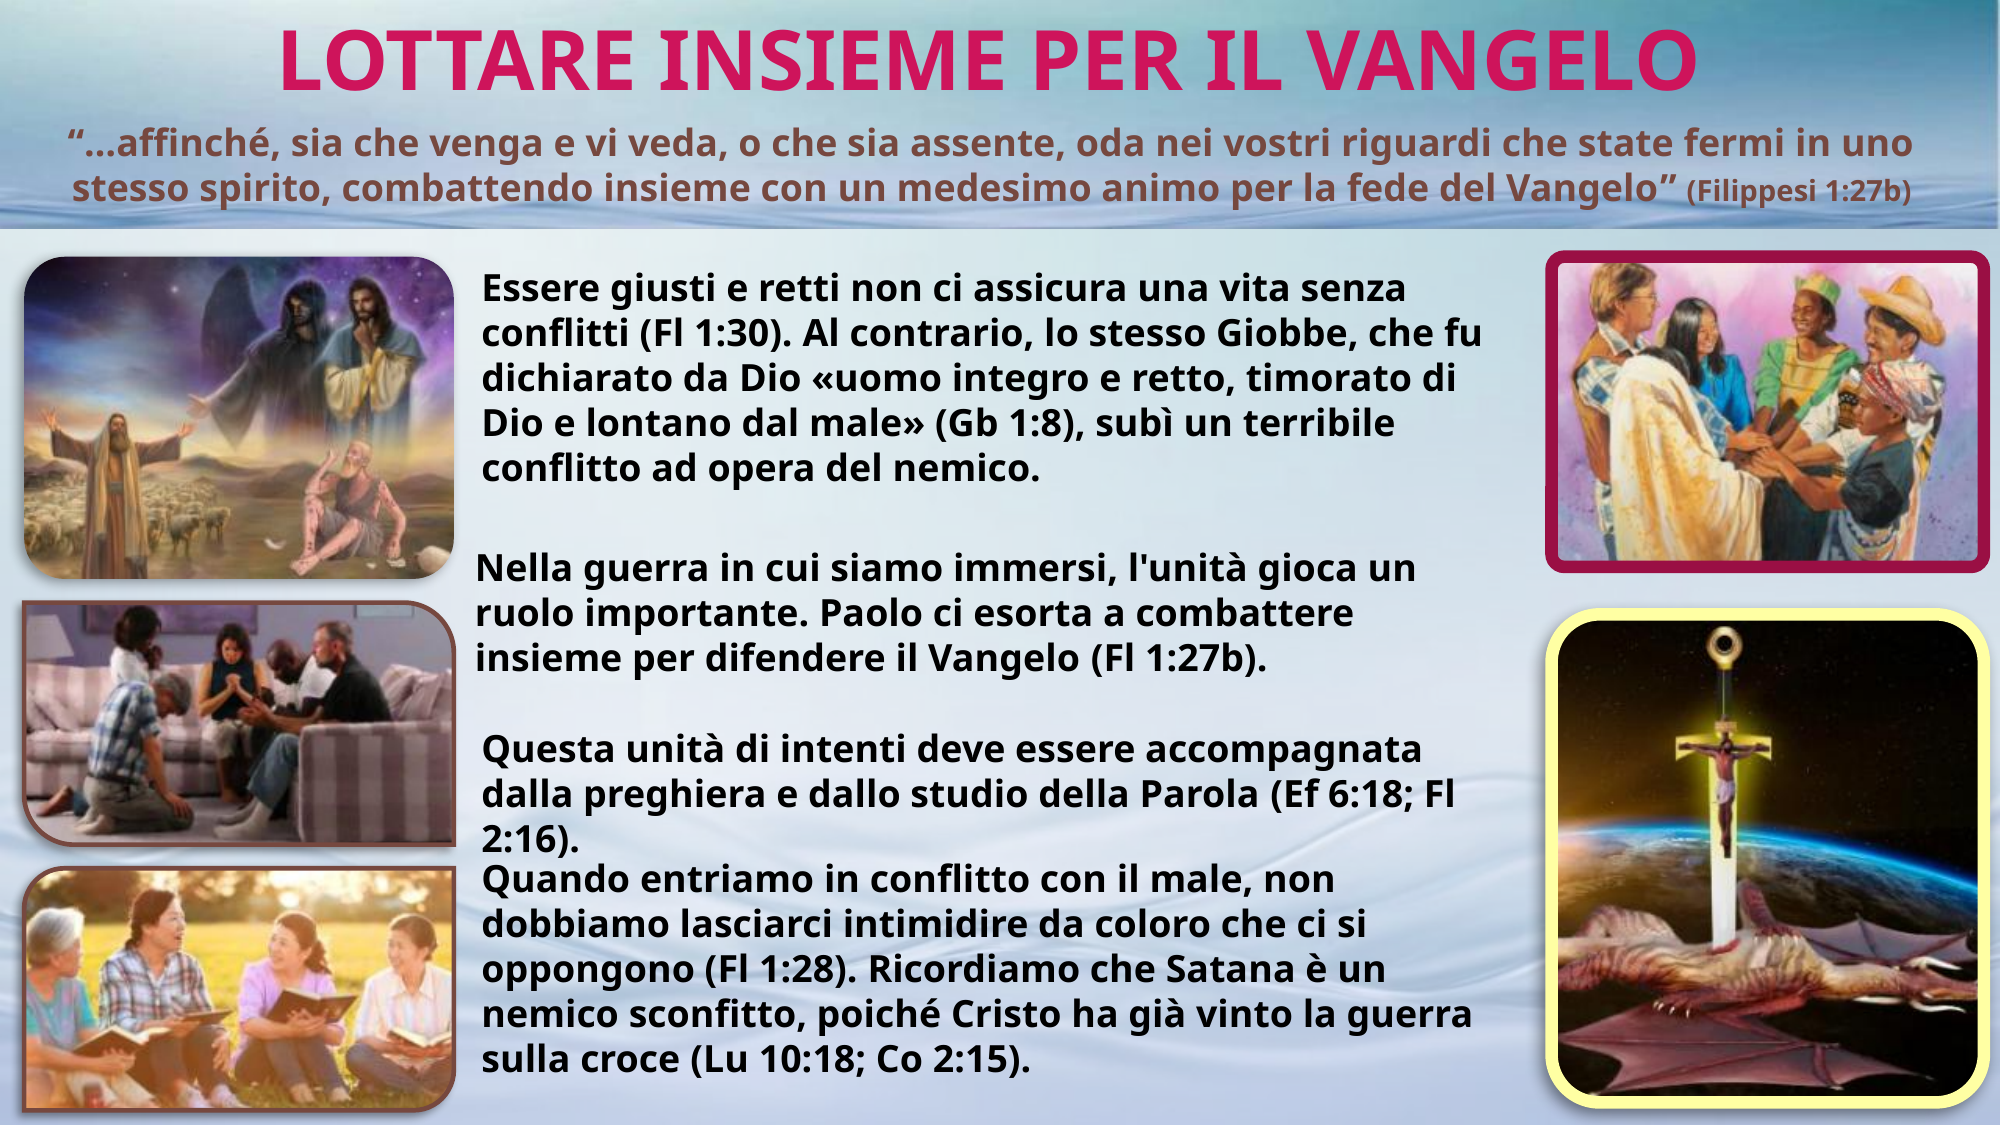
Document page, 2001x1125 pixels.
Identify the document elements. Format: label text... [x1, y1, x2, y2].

picture [0, 0, 2000, 229]
text_box Nella guerra in cui siamo immersi, l'unità gioca un ruolo importante. Paolo ci esorta a combattere insieme per difendere il Vangelo (Fl 1:27b). [460, 536, 1520, 687]
text_box Questa unità di intenti deve essere accompagnata dalla preghiera e dallo studio della Parola (Ef 6:18; Fl 2:16). [466, 717, 1526, 868]
text_box Essere giusti e retti non ci assicura una vita senza conflitti (Fl 1:30). Al contrario, lo stesso Giobbe, che fu dichiarato da Dio «uomo integro e retto, timorato di Dio e lontano dal male» (Gb 1:8), subì un terribile conflitto ad opera del nemico. [466, 256, 1539, 497]
picture [1551, 256, 1985, 568]
picture [23, 867, 455, 1111]
picture [23, 256, 455, 580]
text_box Quando entriamo in conflitto con il male, non dobbiamo lasciarci intimidire da coloro che ci si oppongono (Fl 1:28). Ricordiamo che Satana è un nemico sconfitto, poiché Cristo ha già vinto la guerra sulla croce (Lu 10:18; Co 2:15). [466, 868, 1526, 1087]
picture [1551, 613, 1985, 1103]
picture [23, 602, 455, 846]
